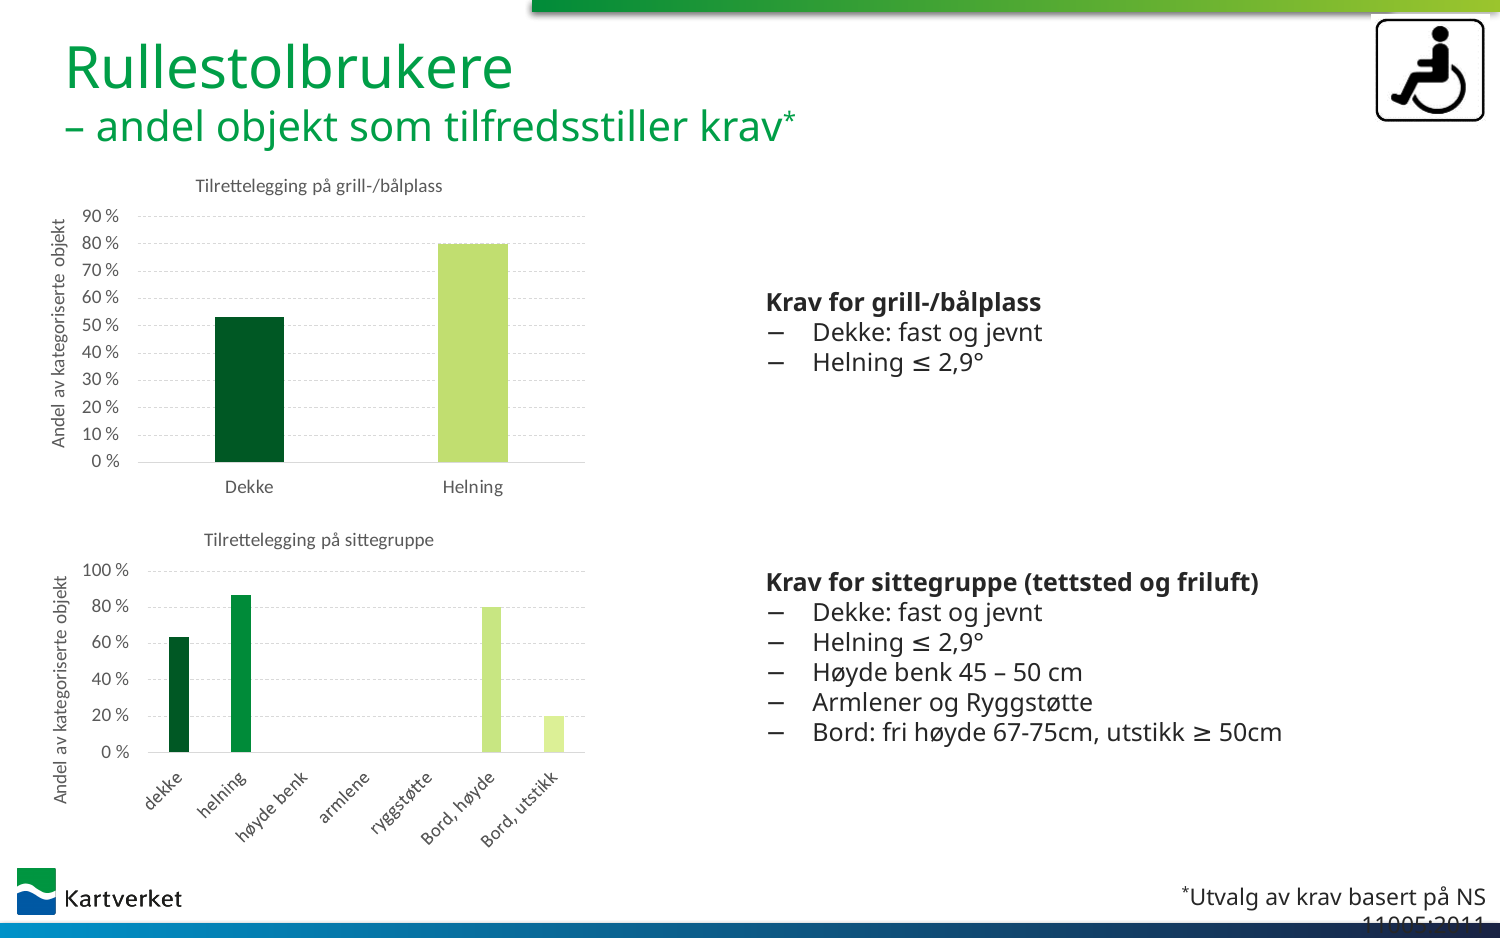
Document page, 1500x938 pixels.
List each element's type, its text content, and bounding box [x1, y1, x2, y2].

text_box Rullestolbrukere – andel objekt som tilfredsstiller krav* [49, 14, 1431, 158]
text_box *Utvalg av krav basert på NS 11005:2011 [1068, 873, 1500, 938]
text_box Krav for sittegruppe (tettsted og friluft) Dekke: fast og jevnt Helning ≤ 2,9° Høyde benk 45 – 50 cm Armlener og Ryggstøtte Bord: fri høyde 67-75cm, utstikk ≥ 50cm [750, 559, 1500, 754]
picture [41, 520, 596, 859]
text_box Krav for grill-/bålplass Dekke: fast og jevnt Helning ≤ 2,9° [750, 279, 1452, 384]
picture [1371, 13, 1491, 127]
picture [41, 166, 596, 505]
